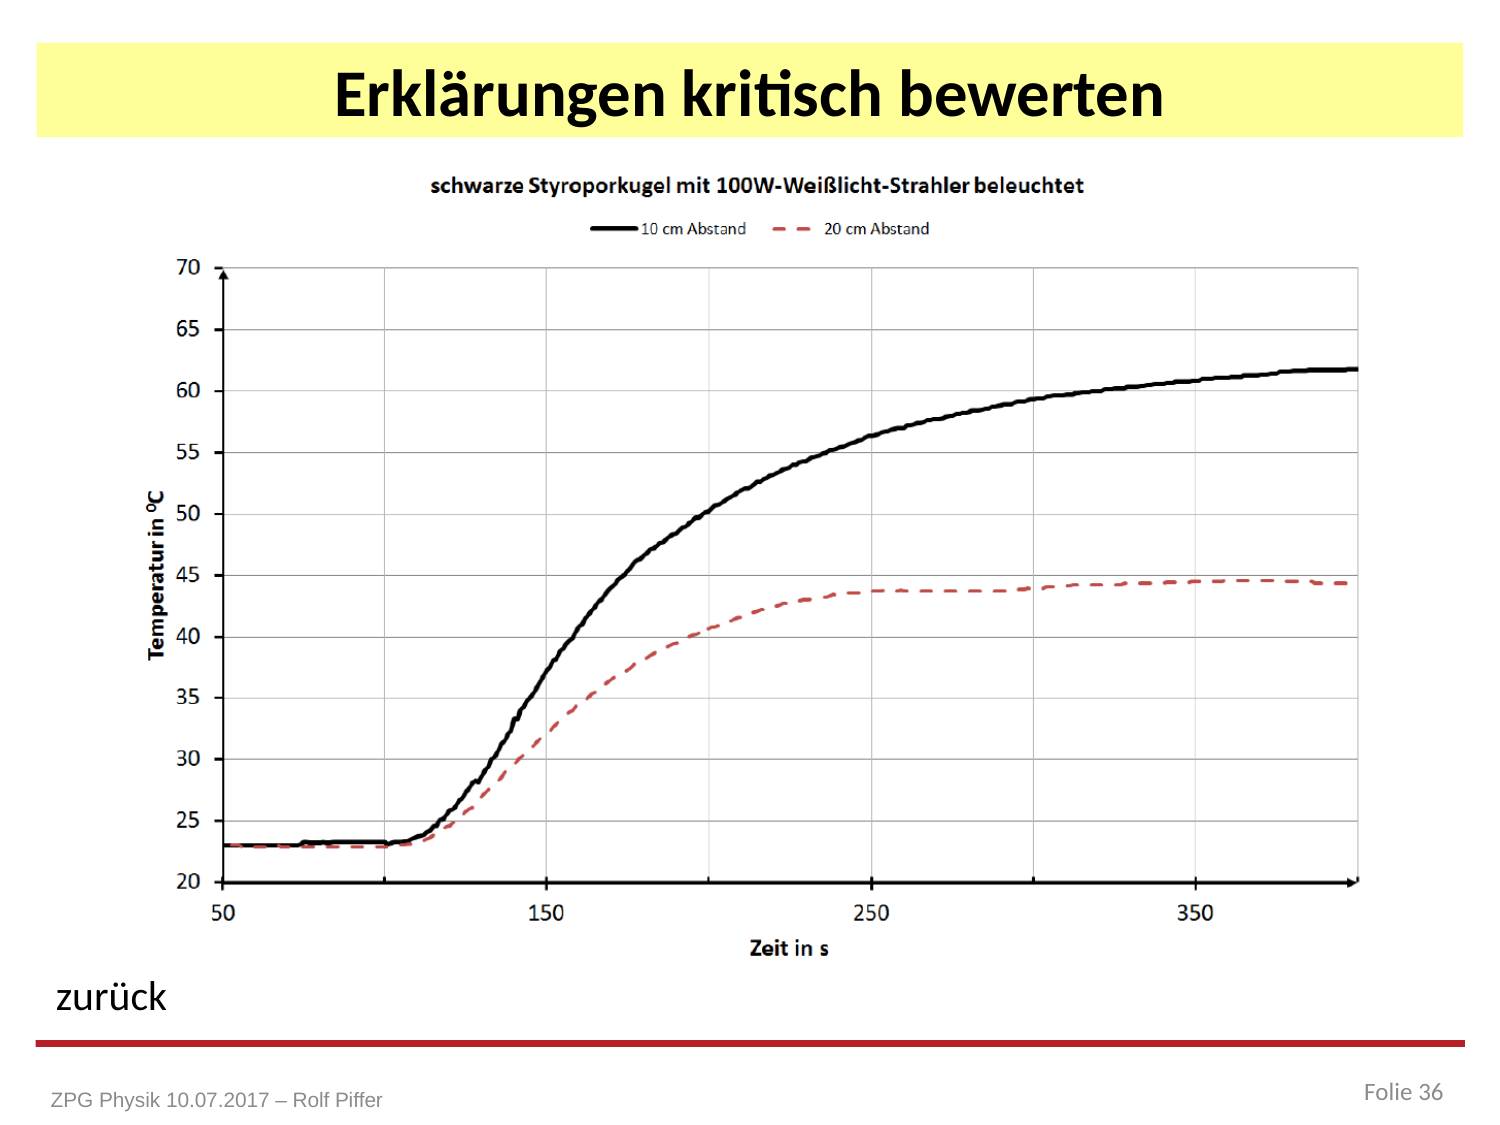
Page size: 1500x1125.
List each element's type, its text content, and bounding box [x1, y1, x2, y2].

picture [111, 160, 1377, 962]
title Erklärungen kritisch bewerten [41, 42, 1459, 149]
text_box zurück [41, 961, 278, 1026]
slide_number Folie 36 [1108, 1060, 1459, 1121]
footer ZPG Physik 10.07.2017 – Rolf Piffer [35, 1069, 768, 1125]
